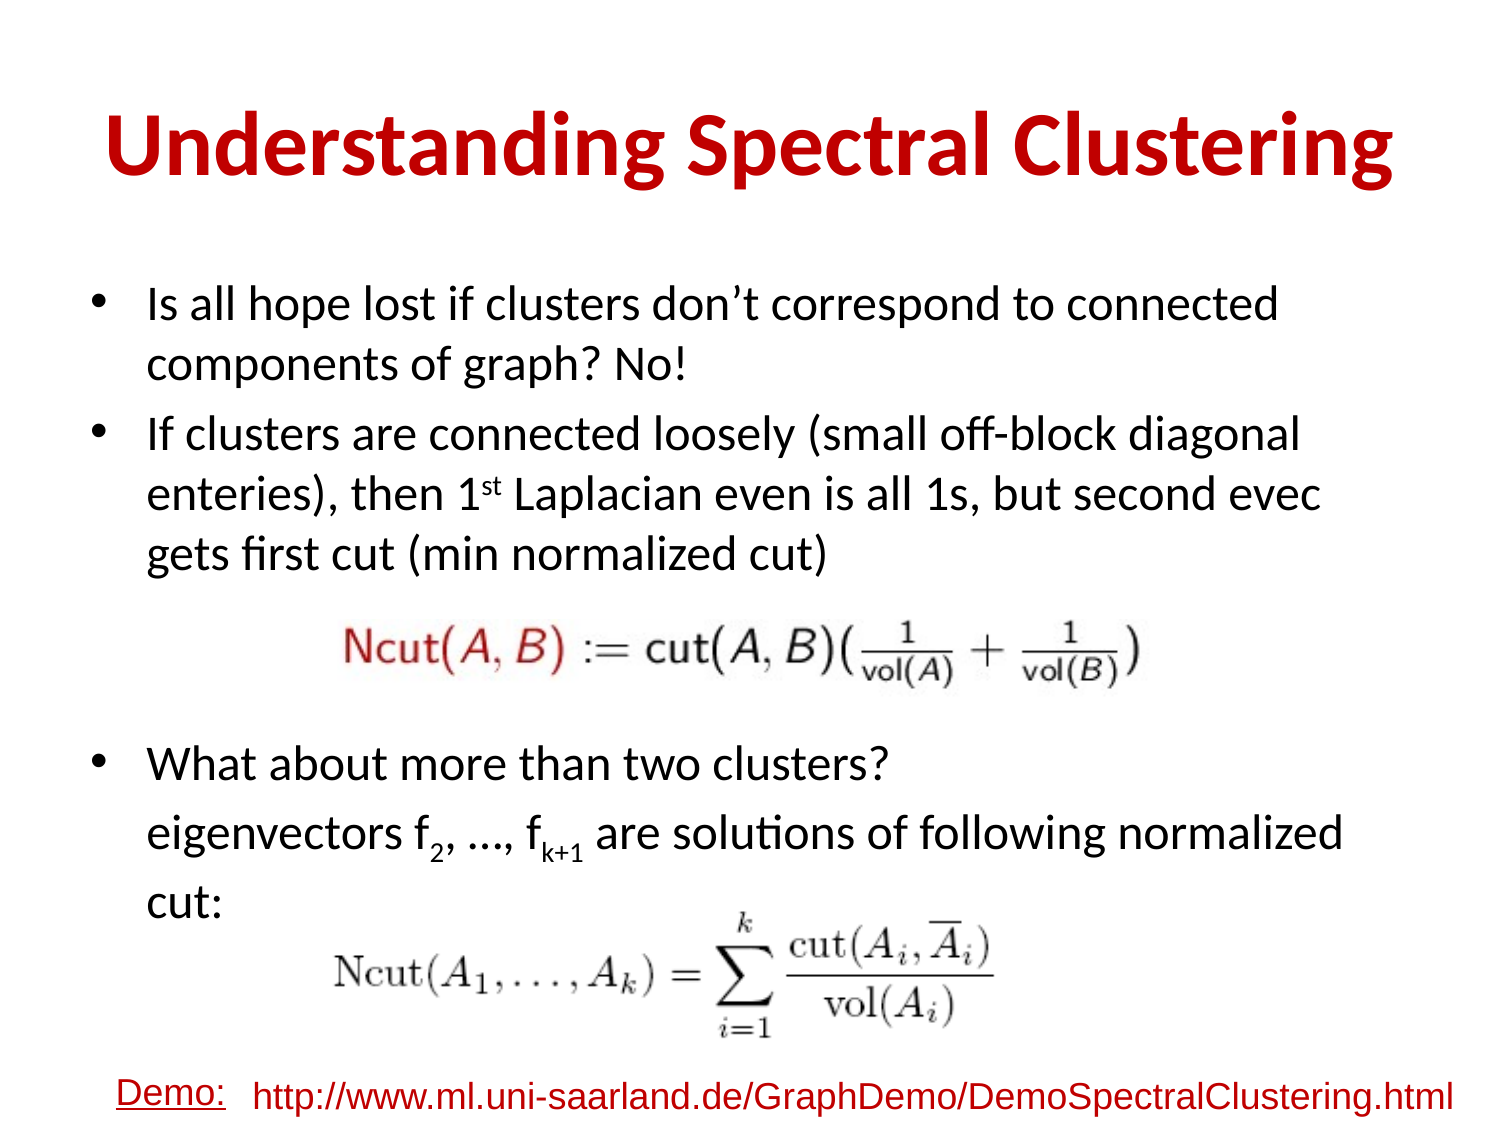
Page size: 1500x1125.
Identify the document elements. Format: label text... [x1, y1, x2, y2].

list Is all hope lost if clusters don’t correspond to connected components of graph? No! If clusters are connected loosely (small off-block diagonal enteries), then 1st Laplacian even is all 1s, but second evec gets first cut (min normalized cut) What about more than two clusters? eigenvectors f2, …, fk+1 are solutions of following normalized cut: [75, 262, 1425, 1005]
title Understanding Spectral Clustering [75, 45, 1425, 233]
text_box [99, 1060, 1500, 1125]
picture [324, 891, 1001, 1060]
picture [337, 619, 1151, 726]
